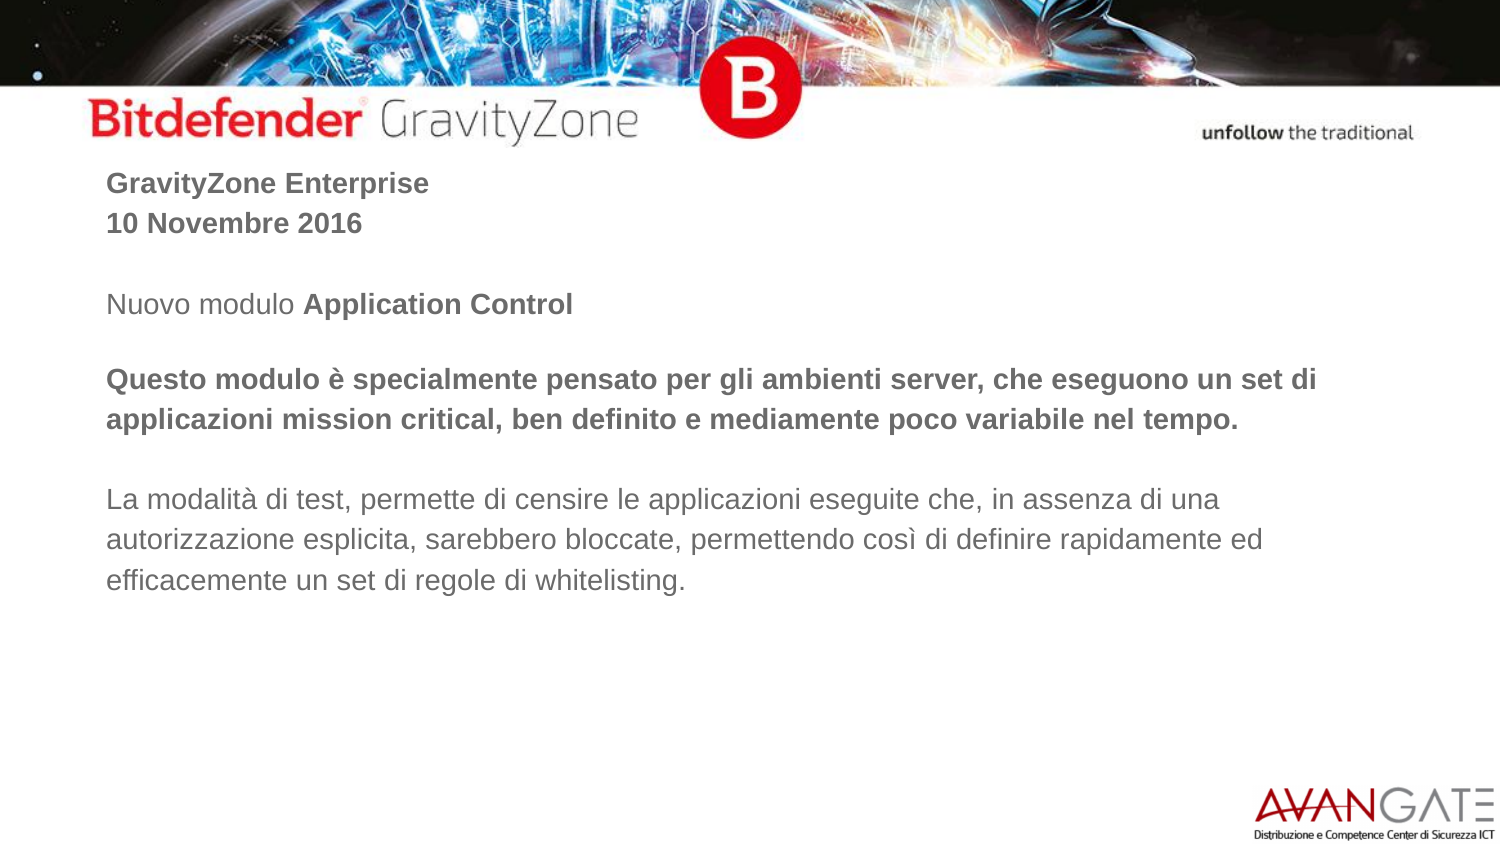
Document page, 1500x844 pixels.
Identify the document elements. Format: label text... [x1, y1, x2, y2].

text_box GravityZone Enterprise 10 Novembre 2016 Nuovo modulo Application Control Questo modulo è specialmente pensato per gli ambienti server, che eseguono un set di applicazioni mission critical, ben definito e mediamente poco variabile nel tempo. La modalità di test, permette di censire le applicazioni eseguite che, in assenza di una autorizzazione esplicita, sarebbero bloccate, permettendo così di definire rapidamente ed efficacemente un set di regole di whitelisting. [91, 156, 1416, 786]
picture [1251, 785, 1500, 844]
picture [0, 0, 1500, 149]
